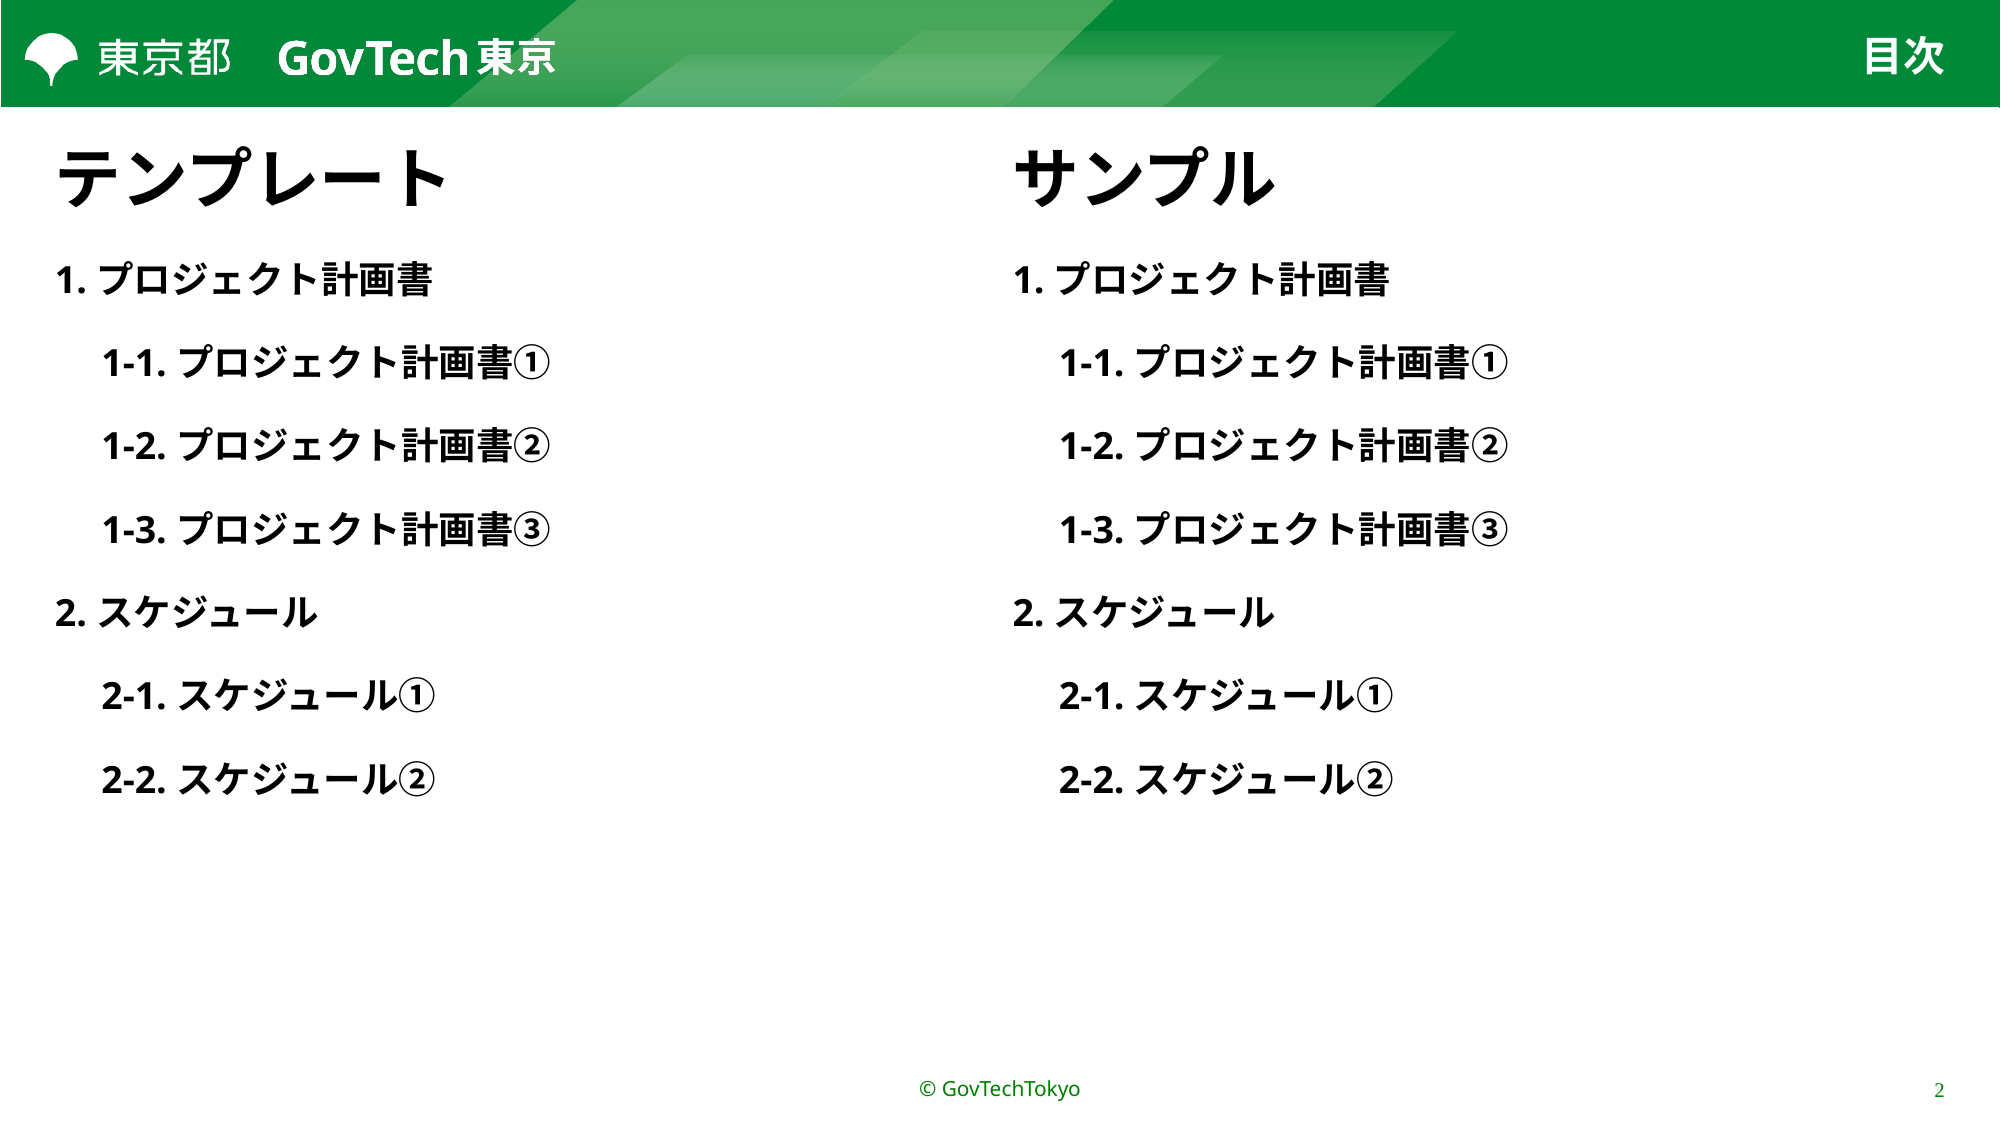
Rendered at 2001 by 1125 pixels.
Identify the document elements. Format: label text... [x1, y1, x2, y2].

picture [273, 30, 559, 81]
list テンプレート 1.プロジェクト計画書 1-1.プロジェクト計画書① 1-2.プロジェクト計画書② 1-3.プロジェクト計画書③ 2.スケジュール 2-1.スケジュール① 2-2.スケジュール② [55, 150, 988, 1015]
picture [24, 33, 230, 86]
list サンプル 1.プロジェクト計画書 1-1.プロジェクト計画書① 1-2.プロジェクト計画書② 1-3.プロジェクト計画書③ 2.スケジュール 2-1.スケジュール① 2-2.スケジュール② [1012, 150, 1945, 1015]
title 目次 [639, 19, 1945, 96]
footer © GovTechTokyo [662, 1075, 1338, 1105]
slide_number 2 [1412, 1076, 1945, 1106]
